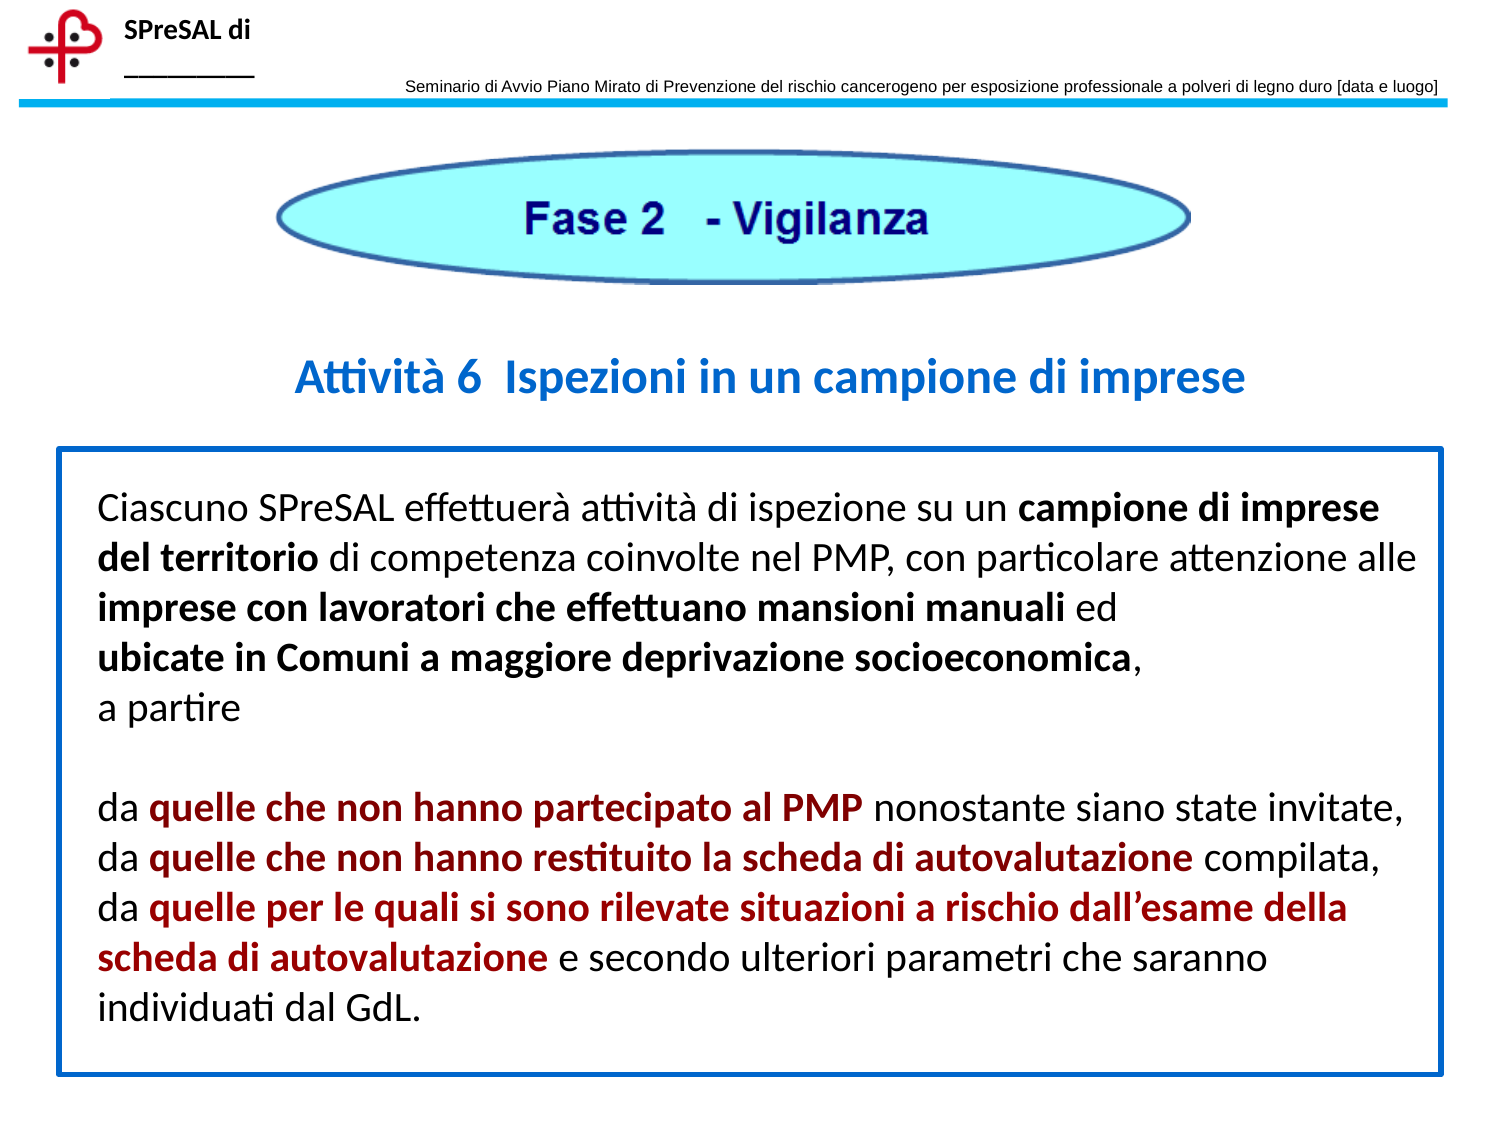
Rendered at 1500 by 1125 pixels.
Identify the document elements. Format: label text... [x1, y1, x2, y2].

text_box Ciascuno SPreSAL effettuerà attività di ispezione su un campione di imprese del territorio di competenza coinvolte nel PMP, con particolare attenzione alle imprese con lavoratori che effettuano mansioni manuali ed ubicate in Comuni a maggiore deprivazione socioeconomica, a partire da quelle che non hanno partecipato al PMP nonostante siano state invitate, da quelle che non hanno restituito la scheda di autovalutazione compilata, da quelle per le quali si sono rilevate situazioni a rischio dall’esame della scheda di autovalutazione e secondo ulteriori parametri che saranno individuati dal GdL. [82, 472, 1441, 1028]
text_box Seminario di Avvio Piano Mirato di Prevenzione del rischio cancerogeno per esposizione professionale a polveri di legno duro [data e luogo] [385, 68, 1460, 103]
picture [275, 148, 1192, 285]
picture [17, 0, 110, 99]
text_box Attività 6 Ispezioni in un campione di imprese [279, 335, 1299, 402]
text_box [59, 448, 1441, 1075]
text_box [105, 98, 1448, 108]
text_box [0, 347, 1276, 673]
text_box SPreSAL di _________ [114, 3, 286, 88]
